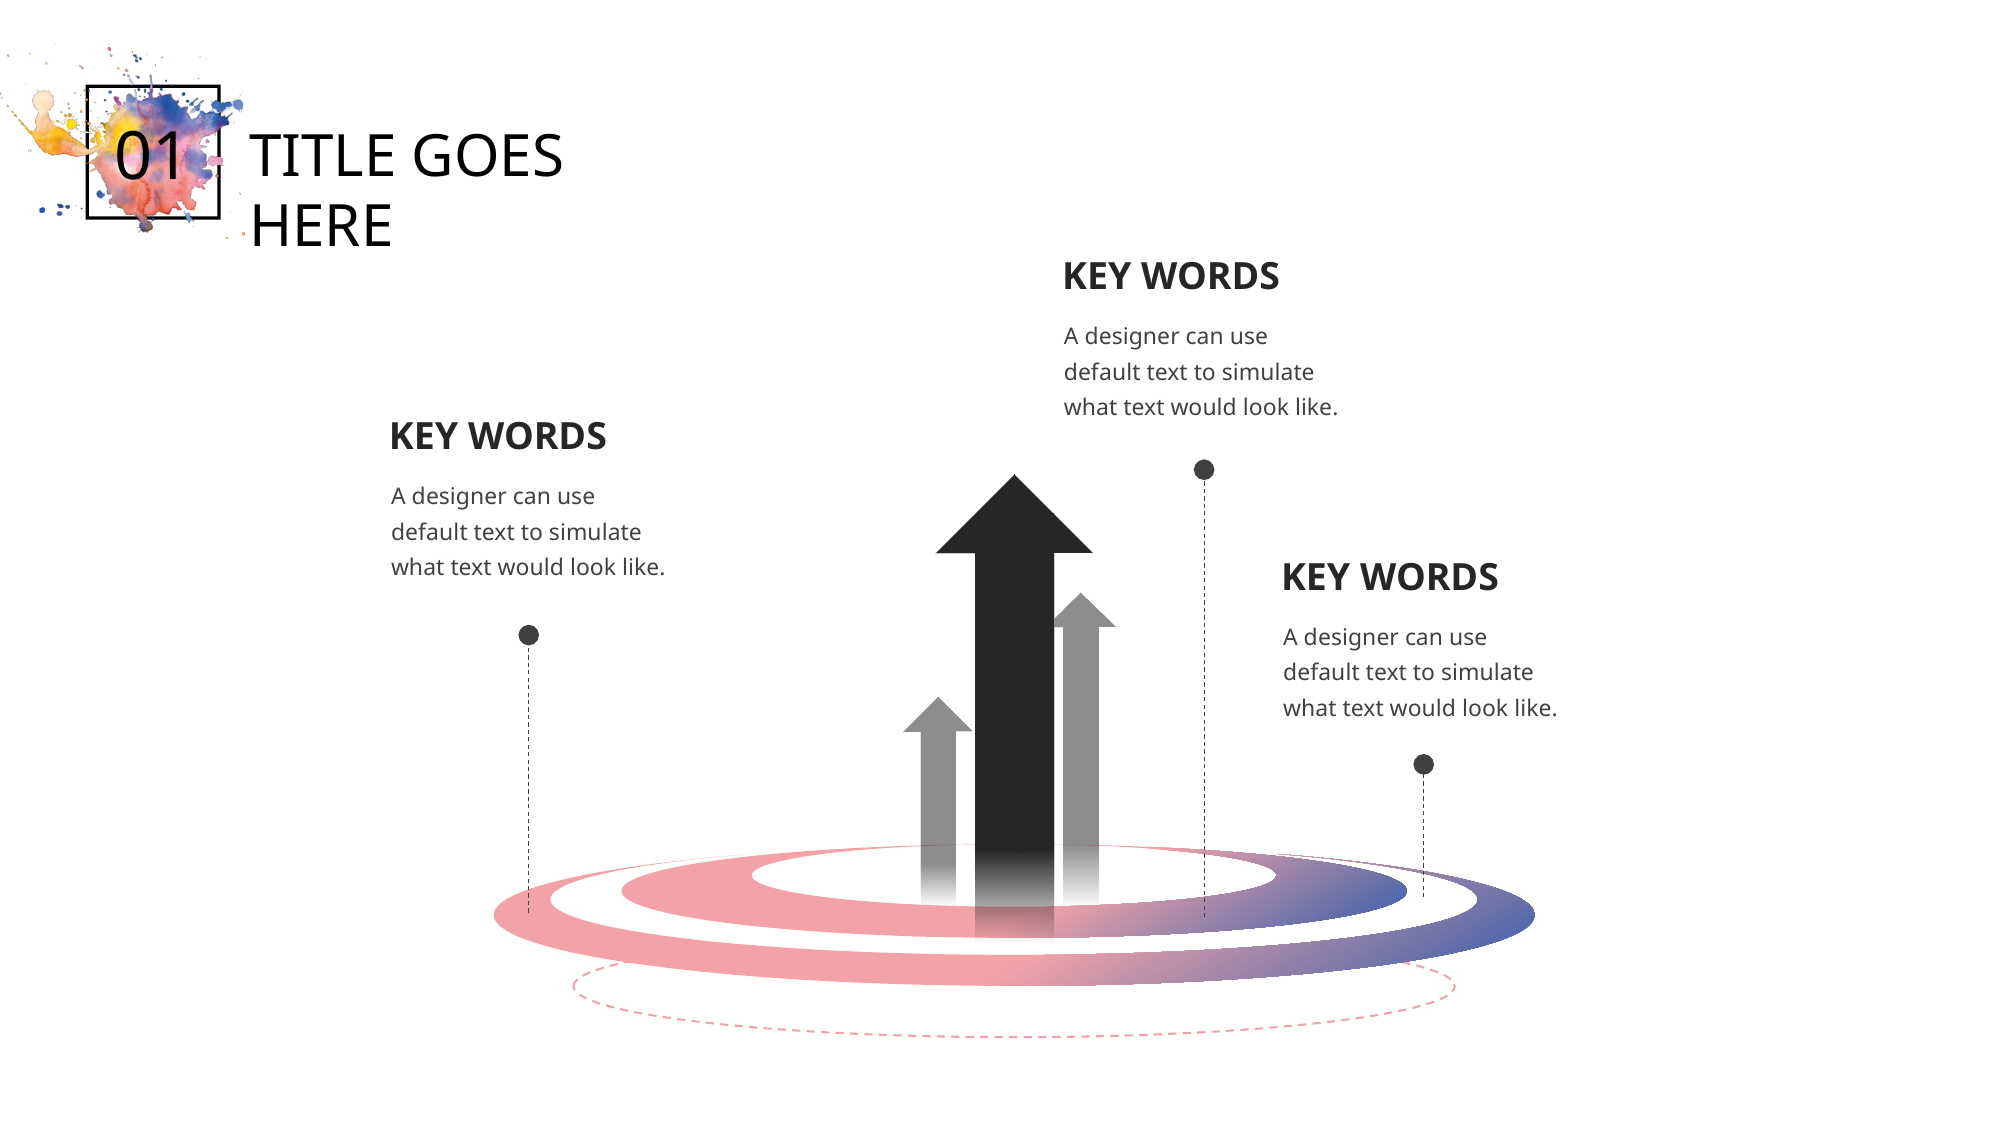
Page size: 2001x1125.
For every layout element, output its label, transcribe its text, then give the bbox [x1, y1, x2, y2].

text_box [492, 852, 1536, 987]
text_box [572, 962, 1456, 1039]
text_box [902, 694, 973, 906]
text_box [620, 844, 974, 939]
text_box [552, 860, 1476, 953]
text_box [934, 474, 1096, 944]
text_box A designer can use default text to simulate what text would look like. [1049, 305, 1363, 428]
text_box A designer can use default text to simulate what text would look like. [1268, 606, 1583, 729]
text_box KEY WORDS [1266, 545, 1581, 605]
text_box [1099, 844, 1204, 855]
text_box [1054, 590, 1116, 910]
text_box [0, 42, 680, 240]
text_box KEY WORDS [1047, 244, 1361, 304]
text_box [1054, 848, 1408, 939]
text_box KEY WORDS [374, 404, 688, 465]
text_box A designer can use default text to simulate what text would look like. [376, 466, 690, 588]
